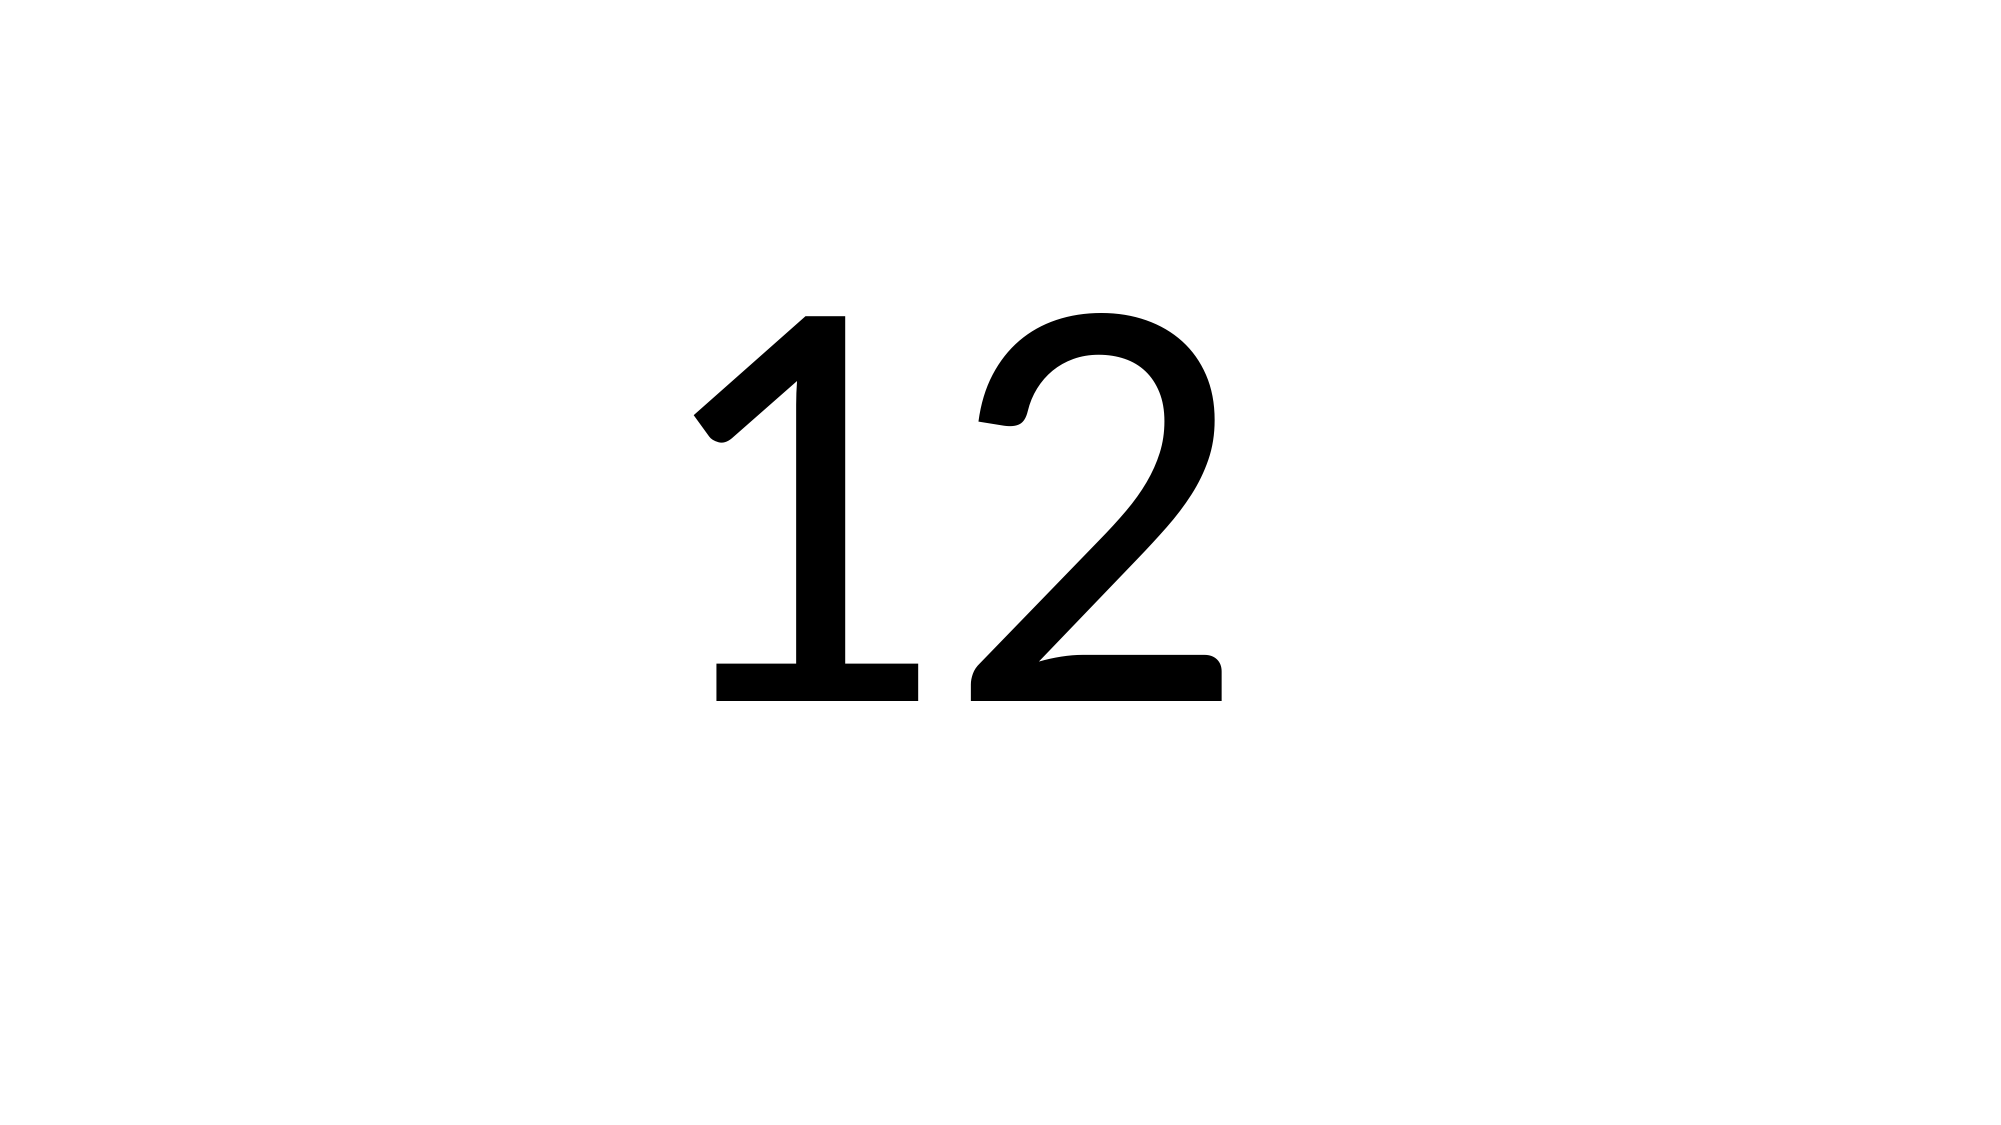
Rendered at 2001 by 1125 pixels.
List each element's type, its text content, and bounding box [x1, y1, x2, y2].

text_box 12 [640, 101, 1251, 822]
